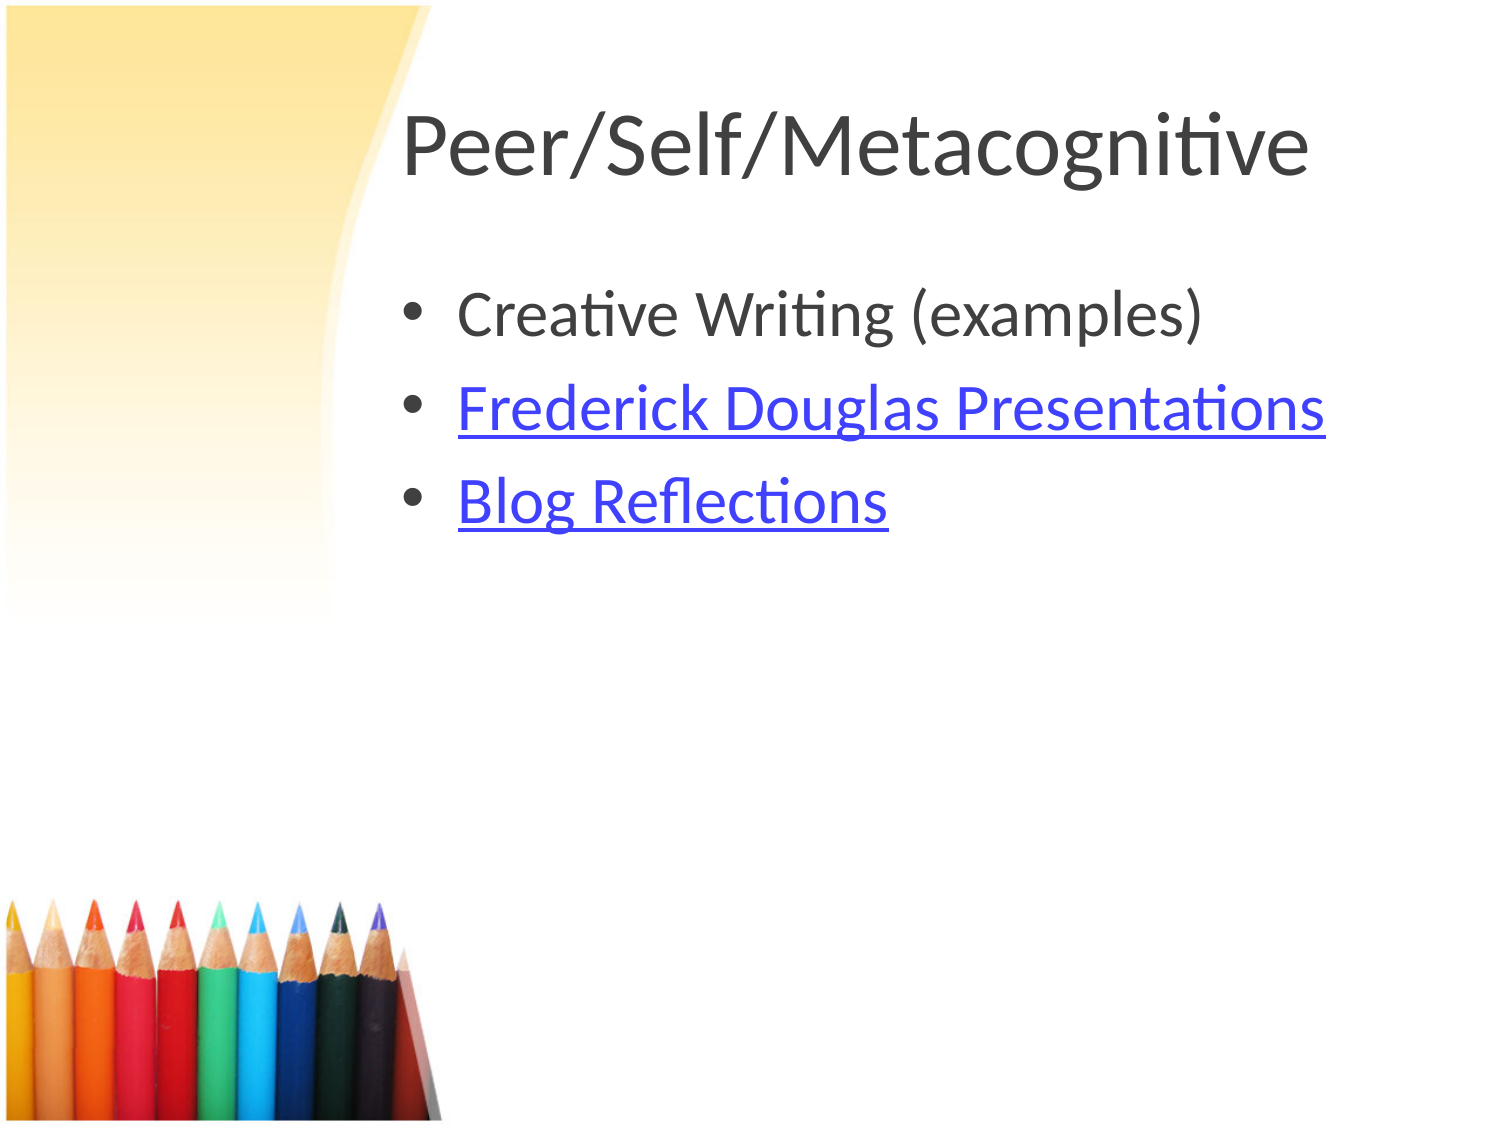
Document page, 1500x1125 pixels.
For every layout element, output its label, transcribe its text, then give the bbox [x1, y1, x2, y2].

picture [0, 0, 1500, 1125]
title Peer/Self/Metacognitive [386, 44, 1426, 233]
list Creative Writing (examples) Frederick Douglas Presentations Blog Reflections [386, 262, 1426, 1006]
